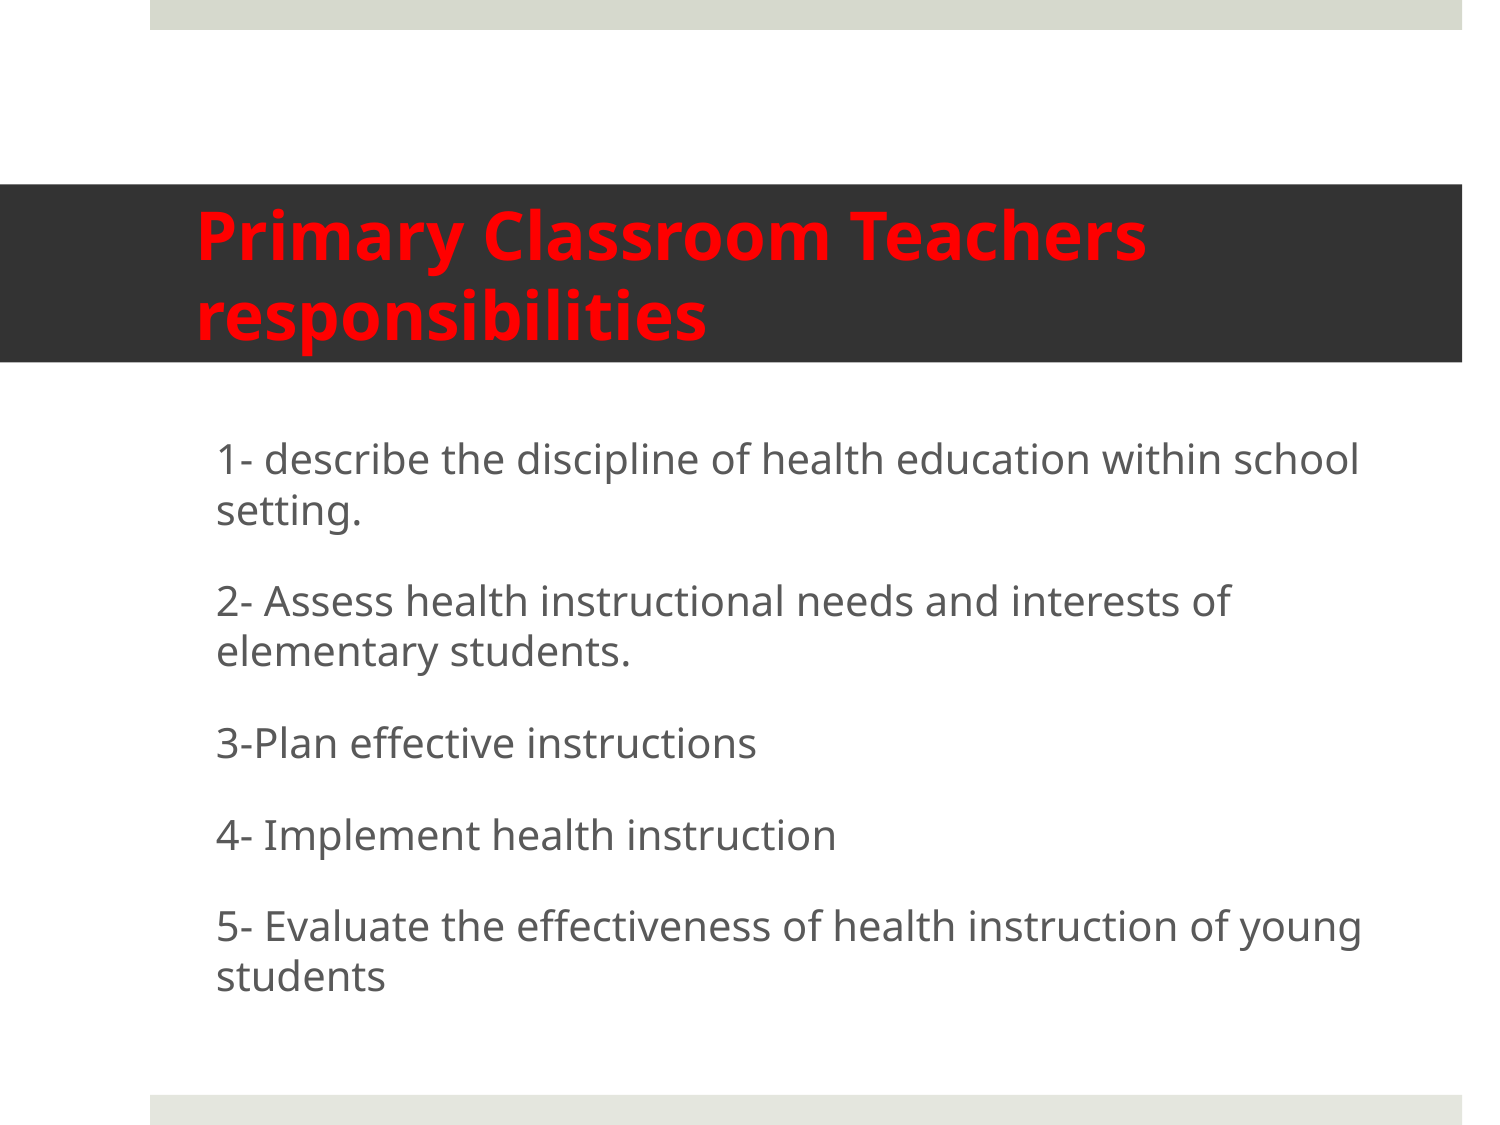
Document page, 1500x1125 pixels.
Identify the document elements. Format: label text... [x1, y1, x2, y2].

list 1- describe the discipline of health education within school setting. 2- Assess health instructional needs and interests of elementary students. 3-Plan effective instructions 4- Implement health instruction 5- Evaluate the effectiveness of health instruction of young students [182, 425, 1432, 1028]
title Primary Classroom Teachers responsibilities [0, 184, 1463, 363]
